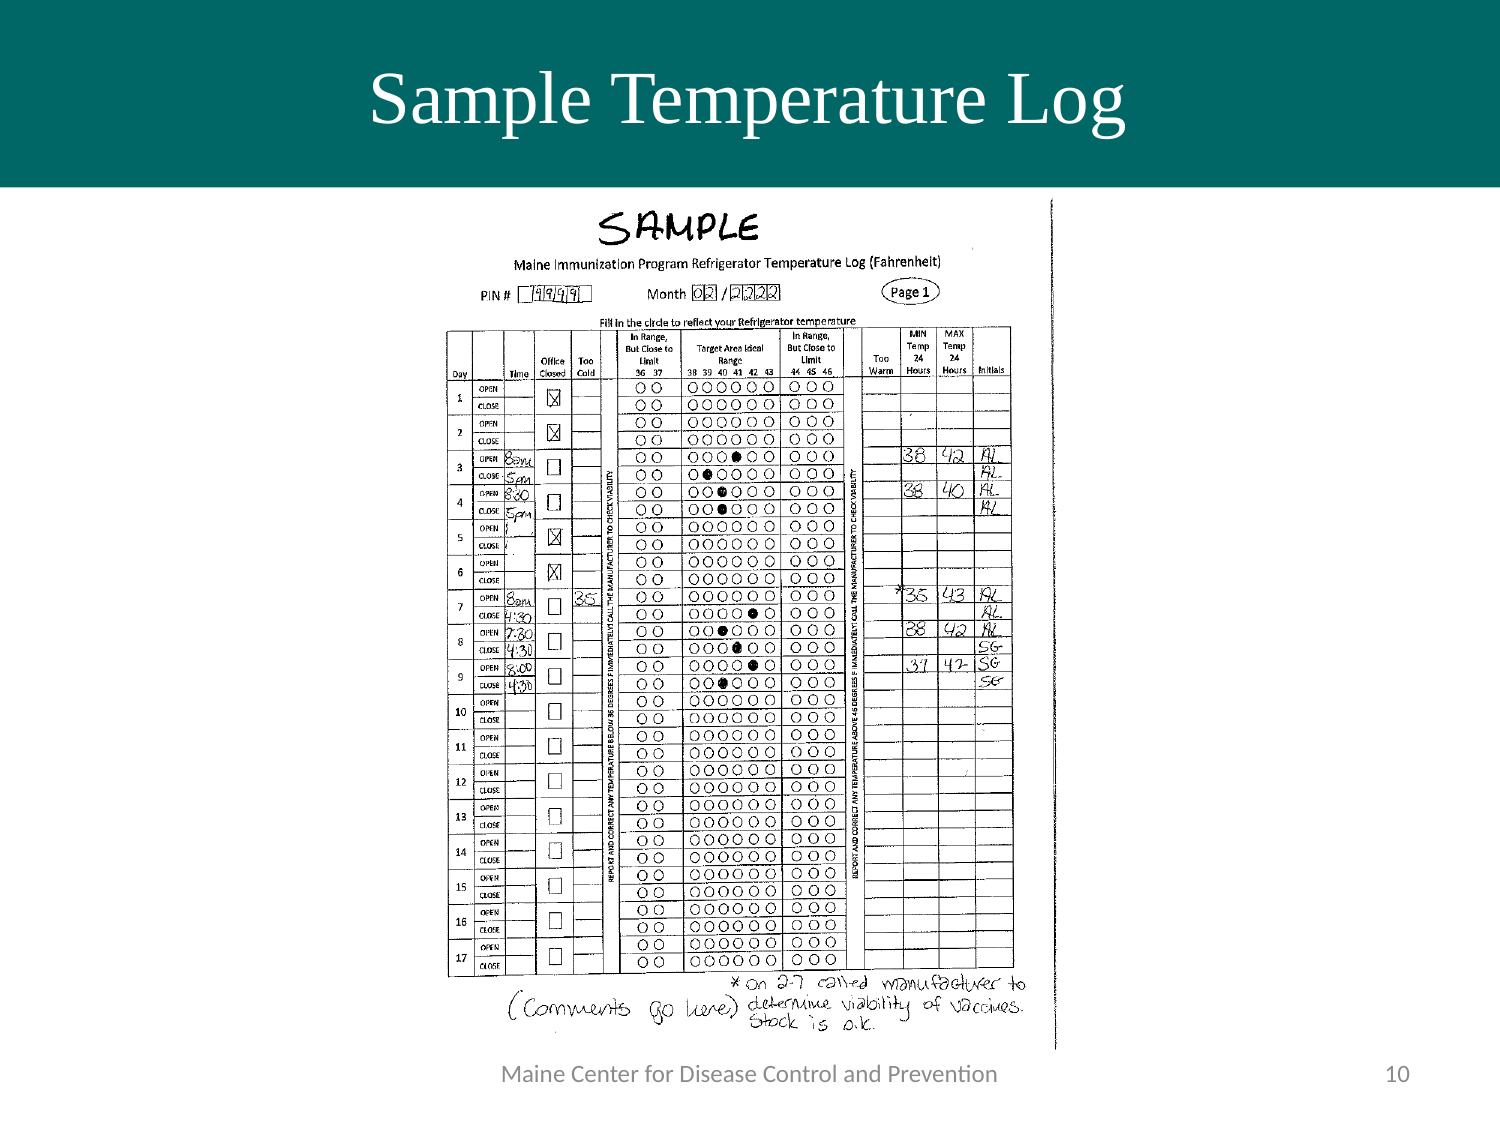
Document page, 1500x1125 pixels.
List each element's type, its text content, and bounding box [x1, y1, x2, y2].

slide_number 10 [1074, 1042, 1425, 1103]
title Sample Temperature Log [0, 0, 1500, 188]
picture [396, 190, 1063, 1056]
footer Maine Center for Disease Control and Prevention [450, 1063, 1050, 1103]
